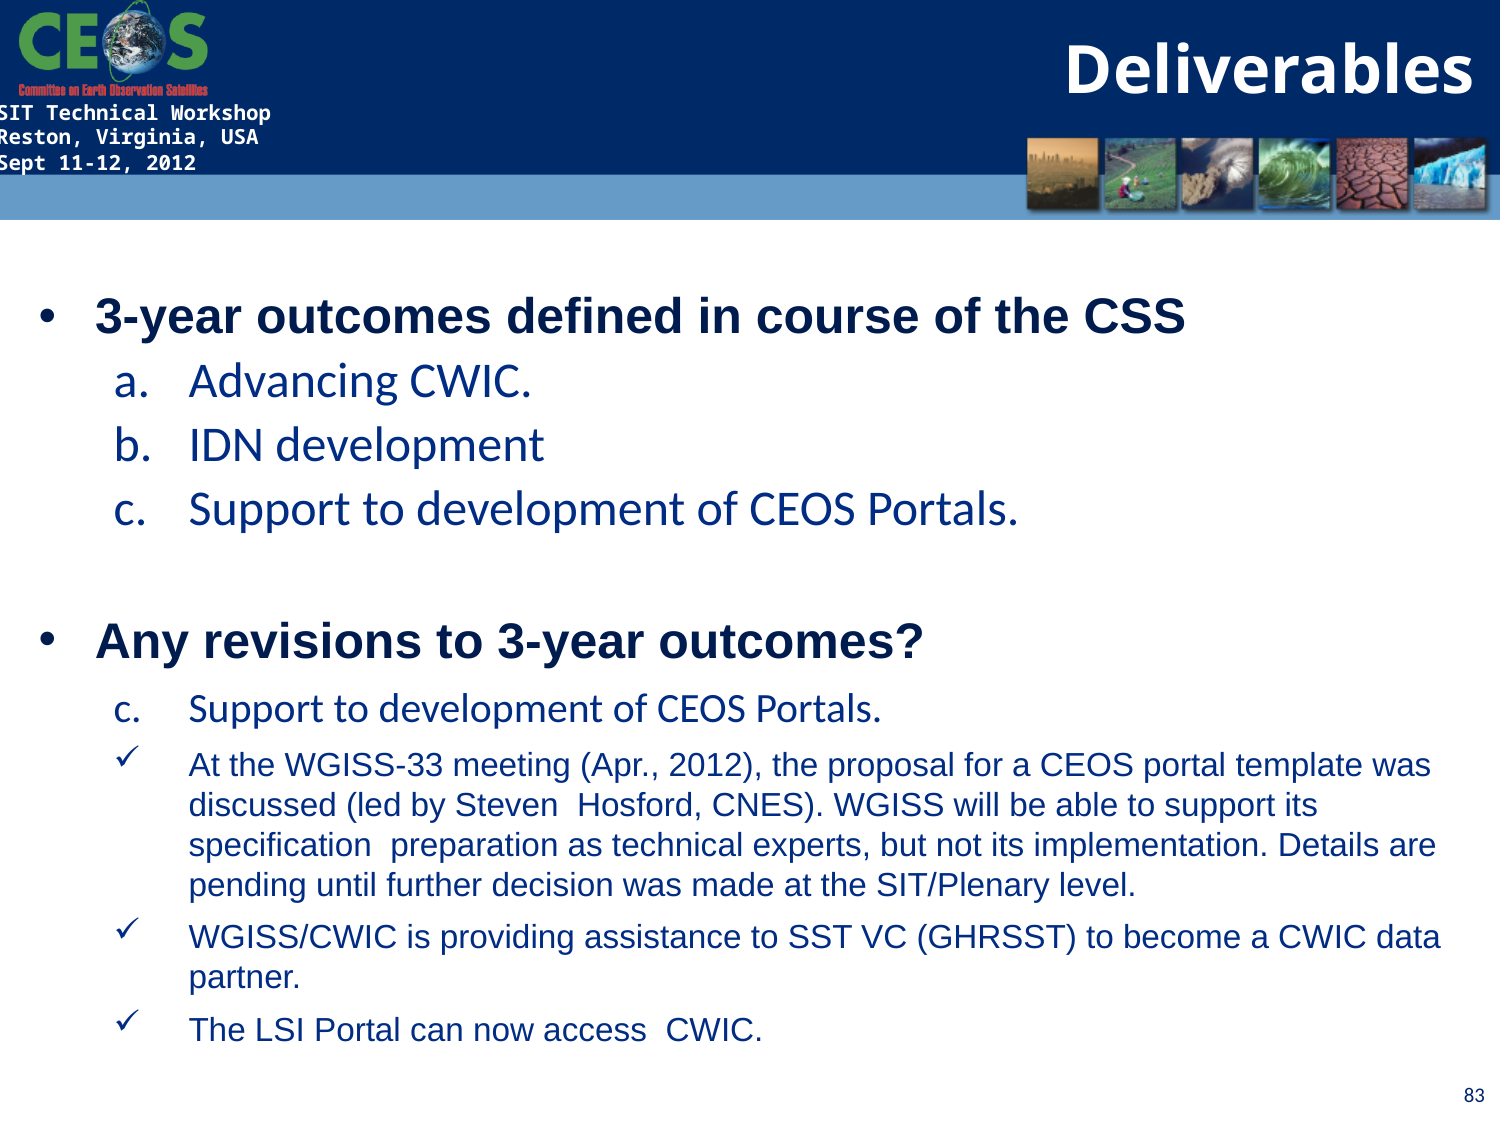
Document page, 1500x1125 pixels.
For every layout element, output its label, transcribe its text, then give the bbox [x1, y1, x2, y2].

title Deliverables [216, 16, 1491, 117]
text_box 3-year outcomes defined in course of the CSS Advancing CWIC. IDN development Support to development of CEOS Portals. Any revisions to 3-year outcomes? Support to development of CEOS Portals. At the WGISS-33 meeting (Apr., 2012), the proposal for a CEOS portal template was discussed (led by Steven Hosford, CNES). WGISS will be able to support its specification preparation as technical experts, but not its implementation. Details are pending until further decision was made at the SIT/Plenary level. WGISS/CWIC is providing assistance to SST VC (GHRSST) to become a CWIC data partner. The LSI Portal can now access CWIC. [24, 283, 1473, 1125]
slide_number 83 [1473, 1073, 1500, 1125]
picture [0, 0, 1500, 220]
